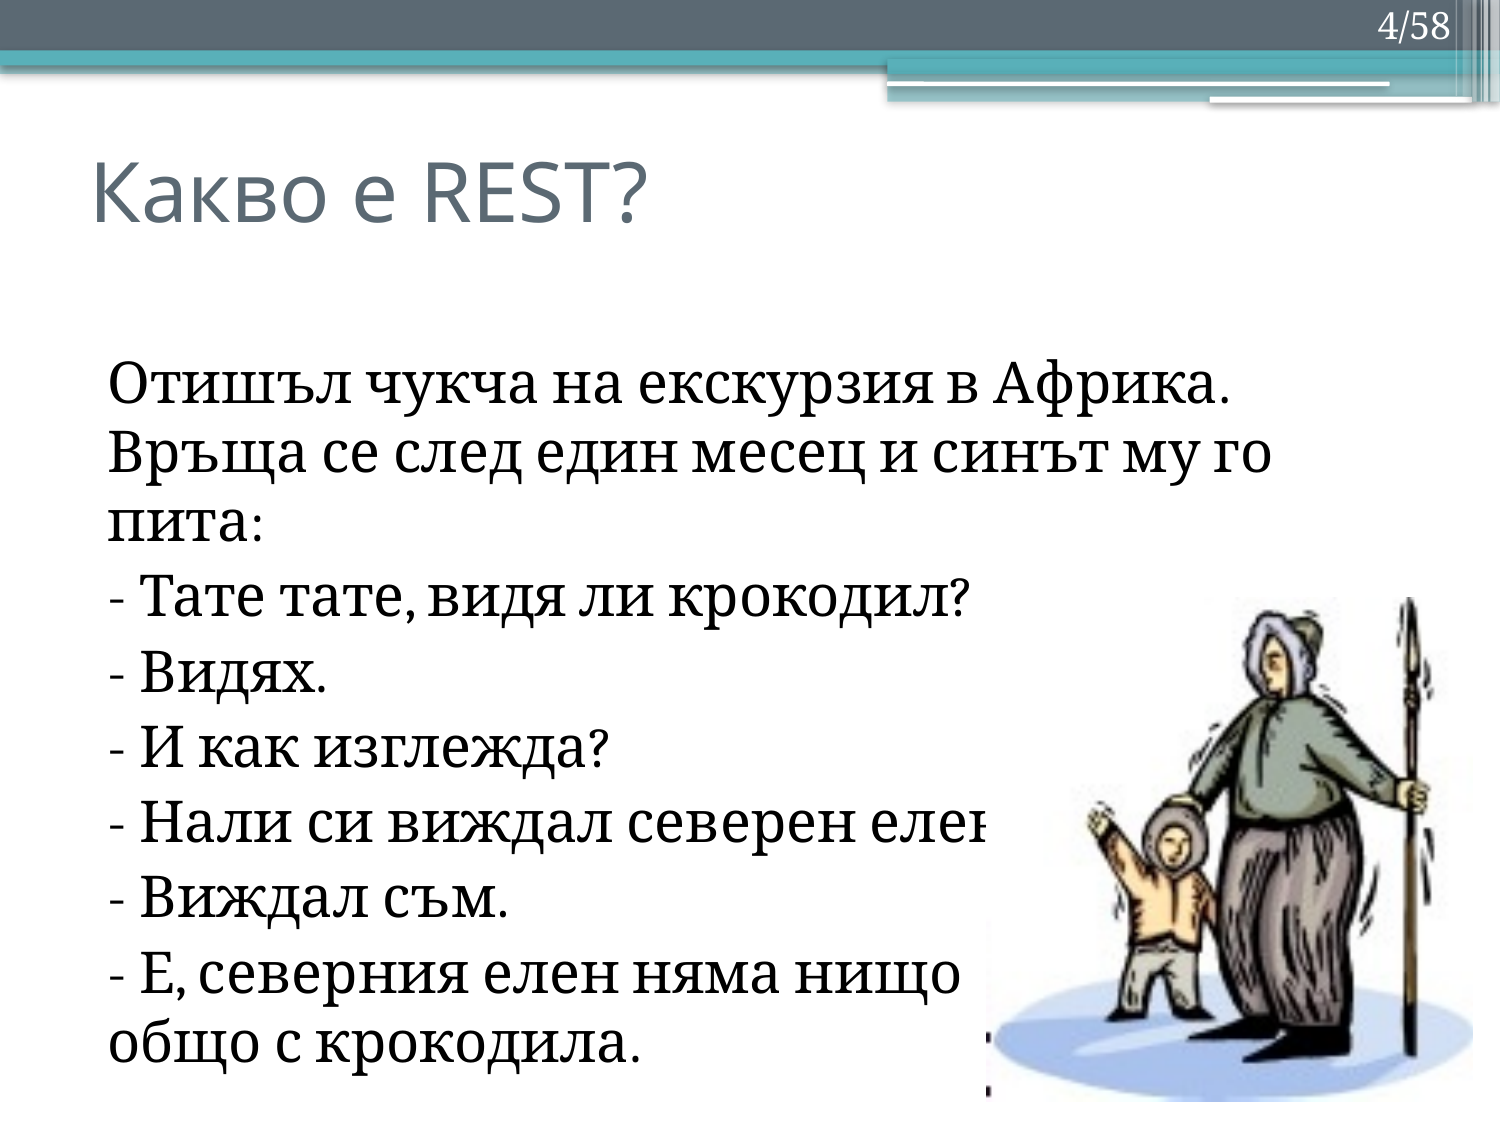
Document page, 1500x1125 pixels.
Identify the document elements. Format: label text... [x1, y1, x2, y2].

title Какво е REST? [75, 101, 1425, 277]
list Отишъл чукча на екскурзия в Африка. Връща се след един месец и синът му го пита: - Тате тате, видя ли крокодил? - Видях. - И как изглежда? - Нали си виждал северен елен? - Виждал съм. - Е, северния елен няма нищо общо с крокодила. [75, 338, 1425, 1083]
slide_number 4/58 [1305, 0, 1466, 61]
picture [985, 597, 1473, 1102]
